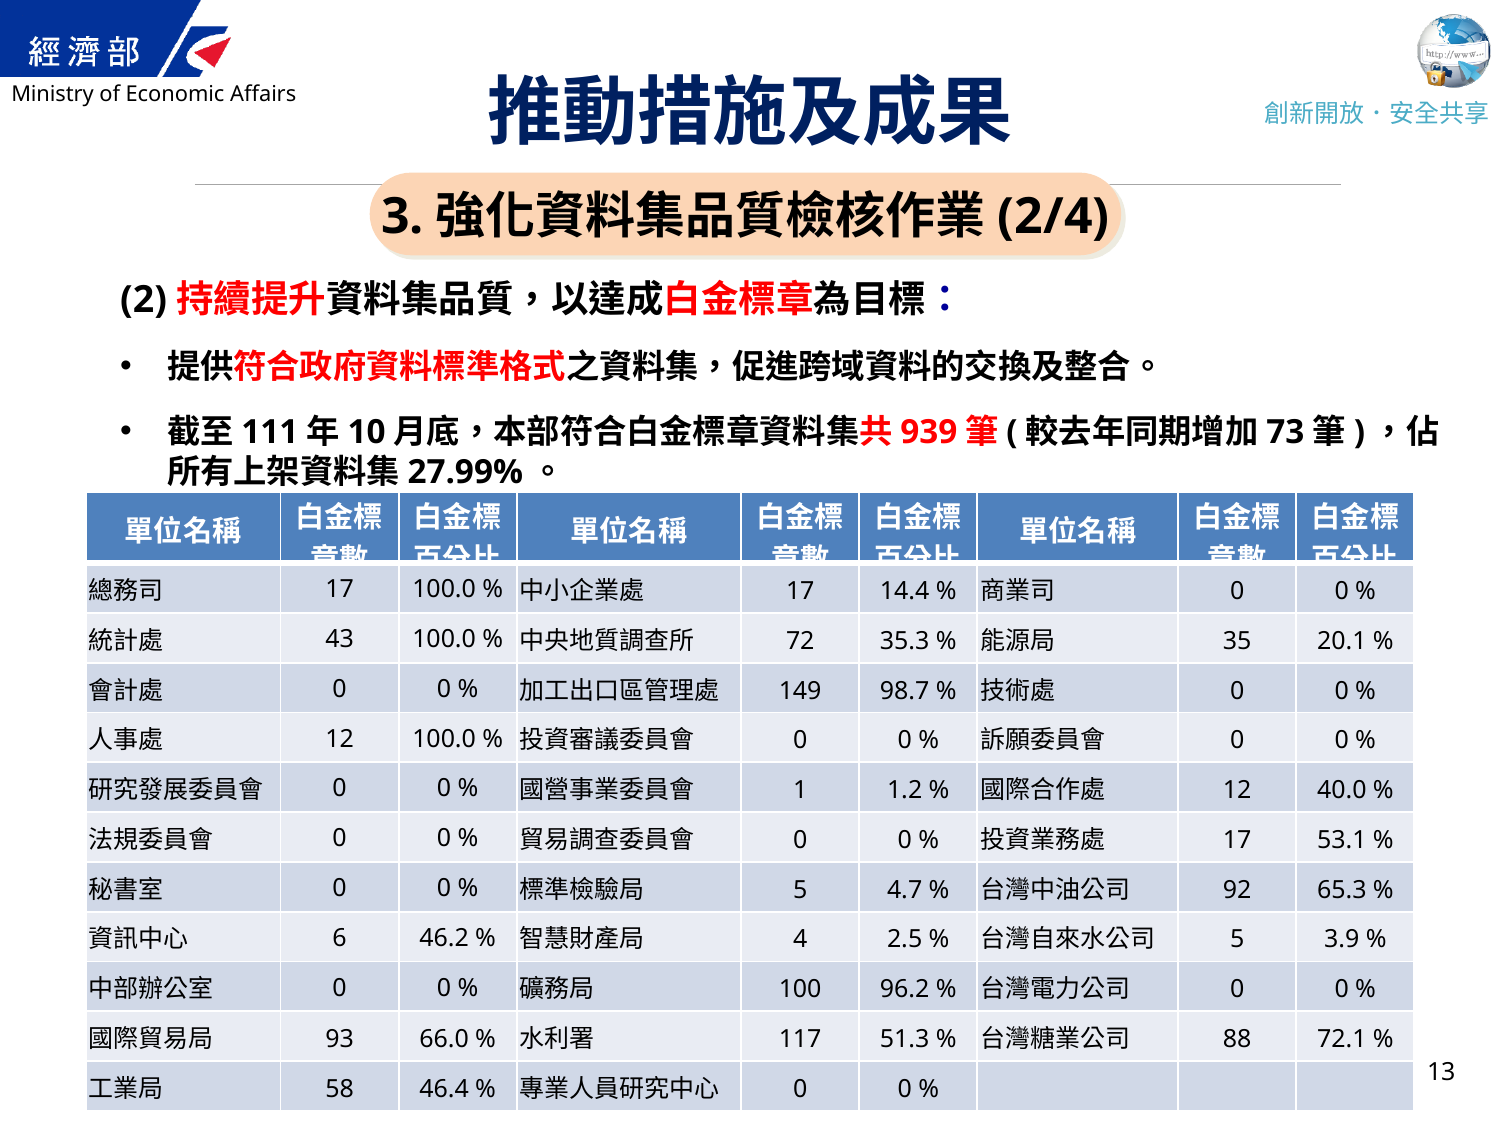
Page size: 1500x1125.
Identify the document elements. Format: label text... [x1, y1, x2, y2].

table_cell 1.2 % [860, 778, 976, 826]
table_cell 0 [281, 878, 398, 926]
table_cell 0 % [400, 778, 516, 826]
table_cell 66.0 % [400, 1027, 516, 1075]
table_cell 0 [1179, 977, 1295, 1025]
table_cell 中小企業處 [518, 581, 740, 627]
table_cell 2.5 % [860, 928, 976, 976]
table_cell 58 [281, 1077, 398, 1125]
table_cell 0 % [1297, 729, 1413, 777]
table_cell 台灣電力公司 [978, 977, 1177, 1025]
table_cell 100.0 % [400, 729, 516, 777]
table_cell 總務司 [87, 581, 280, 627]
table_header 白金標章數 [281, 493, 398, 576]
table_cell 43 [281, 629, 398, 677]
table_cell 標準檢驗局 [518, 878, 740, 926]
table_cell 貿易調查委員會 [518, 828, 740, 876]
table_cell 投資業務處 [978, 828, 1177, 876]
table_cell 12 [1179, 778, 1295, 826]
table_cell 5 [1179, 928, 1295, 976]
table_cell 4 [742, 928, 858, 976]
table_cell 1 [742, 778, 858, 826]
table_header 單位名稱 [87, 493, 280, 576]
table_cell 53.1 % [1297, 828, 1413, 876]
table_cell 0 % [400, 878, 516, 926]
table_cell 92 [1179, 878, 1295, 926]
table_cell 會計處 [87, 679, 280, 727]
table_cell [978, 1077, 1177, 1125]
table_cell 0 [281, 977, 398, 1025]
table_cell 0 % [1297, 977, 1413, 1025]
table_cell 商業司 [978, 581, 1177, 627]
table_cell 0 [1179, 729, 1295, 777]
table_cell 96.2 % [860, 977, 976, 1025]
table_cell 0 % [860, 828, 976, 876]
table_cell 17 [742, 581, 858, 627]
table_cell 3.9 % [1297, 928, 1413, 976]
table_cell 秘書室 [87, 878, 280, 926]
table_cell 加工出口區管理處 [518, 679, 740, 727]
table_cell 0 [1179, 679, 1295, 727]
table_cell 統計處 [87, 629, 280, 677]
table_header 白金標章數 [742, 493, 858, 576]
table_cell 0 % [860, 729, 976, 777]
table_cell [1179, 1077, 1295, 1125]
table_cell 149 [742, 679, 858, 727]
table_cell 35 [1179, 629, 1295, 677]
table_cell [1297, 1077, 1413, 1125]
table_cell 國營事業委員會 [518, 778, 740, 826]
table_cell 0 % [1297, 679, 1413, 727]
table_cell 資訊中心 [87, 928, 280, 976]
table_cell 0 % [400, 977, 516, 1025]
table_cell 72 [742, 629, 858, 677]
table_cell 0 % [1297, 581, 1413, 627]
table_cell 100 [742, 977, 858, 1025]
table_cell 中央地質調查所 [518, 629, 740, 677]
table_cell 12 [281, 729, 398, 777]
table_header 白金標章數 [1179, 493, 1295, 576]
picture [0, 0, 231, 77]
table_cell 40.0 % [1297, 778, 1413, 826]
text_box 3.強化資料集品質檢核作業(2/4) [369, 173, 1122, 256]
table_cell 98.7 % [860, 679, 976, 727]
table_cell 0 [1179, 581, 1295, 627]
table_cell 14.4 % [860, 581, 976, 627]
table_cell 國際合作處 [978, 778, 1177, 826]
table_cell 4.7 % [860, 878, 976, 926]
table_cell 研究發展委員會 [87, 778, 280, 826]
table_cell 0 % [400, 679, 516, 727]
table_cell 0 [742, 729, 858, 777]
table_cell 0 % [400, 828, 516, 876]
table_cell 能源局 [978, 629, 1177, 677]
table_cell 17 [281, 581, 398, 627]
table_cell 100.0 % [400, 629, 516, 677]
table_cell 72.1 % [1297, 1027, 1413, 1075]
table_cell 0 [281, 679, 398, 727]
table_cell 專業人員研究中心 [518, 1077, 740, 1125]
table_cell 智慧財產局 [518, 928, 740, 976]
table_header 單位名稱 [518, 493, 740, 576]
table_cell 0 [742, 1077, 858, 1125]
table_header 單位名稱 [978, 493, 1177, 576]
table_cell 0 [281, 828, 398, 876]
table_header 白金標百分比 [860, 493, 976, 576]
table_cell 17 [1179, 828, 1295, 876]
table_cell 技術處 [978, 679, 1177, 727]
table_cell 6 [281, 928, 398, 976]
table_cell 0 [281, 778, 398, 826]
table_cell 51.3 % [860, 1027, 976, 1075]
table_cell 65.3 % [1297, 878, 1413, 926]
table_cell 台灣糖業公司 [978, 1027, 1177, 1075]
table_cell 0 [742, 828, 858, 876]
table_cell 工業局 [87, 1077, 280, 1125]
table_cell 水利署 [518, 1027, 740, 1075]
picture [1411, 10, 1495, 90]
table_cell 20.1 % [1297, 629, 1413, 677]
table_cell 100.0 % [400, 581, 516, 627]
table_cell 投資審議委員會 [518, 729, 740, 777]
table_cell 0 % [860, 1077, 976, 1125]
table_cell 88 [1179, 1027, 1295, 1075]
table_cell 5 [742, 878, 858, 926]
slide_number 13 [1415, 1042, 1471, 1103]
table_header 白金標百分比 [400, 493, 516, 576]
table_cell 國際貿易局 [87, 1027, 280, 1075]
table_cell 46.4 % [400, 1077, 516, 1125]
table_cell 法規委員會 [87, 828, 280, 876]
table_header 白金標百分比 [1297, 493, 1413, 576]
table_cell 117 [742, 1027, 858, 1075]
table_cell 訴願委員會 [978, 729, 1177, 777]
table_cell 台灣自來水公司 [978, 928, 1177, 976]
table_cell 93 [281, 1027, 398, 1075]
list (2)持續提升資料集品質，以達成白金標章為目標： 提供符合政府資料標準格式之資料集，促進跨域資料的交換及整合。 截至111年10月底，本部符合白金標章資料集共939筆(較去年同期增加73筆)，佔所有上架資料集27.99%。 [88, 100, 1447, 751]
table_cell 台灣中油公司 [978, 878, 1177, 926]
table_cell 礦務局 [518, 977, 740, 1025]
table_cell 46.2 % [400, 928, 516, 976]
title 推動措施及成果 [75, 45, 1425, 173]
table_cell 中部辦公室 [87, 977, 280, 1025]
table_cell 人事處 [87, 729, 280, 777]
table_cell 35.3 % [860, 629, 976, 677]
